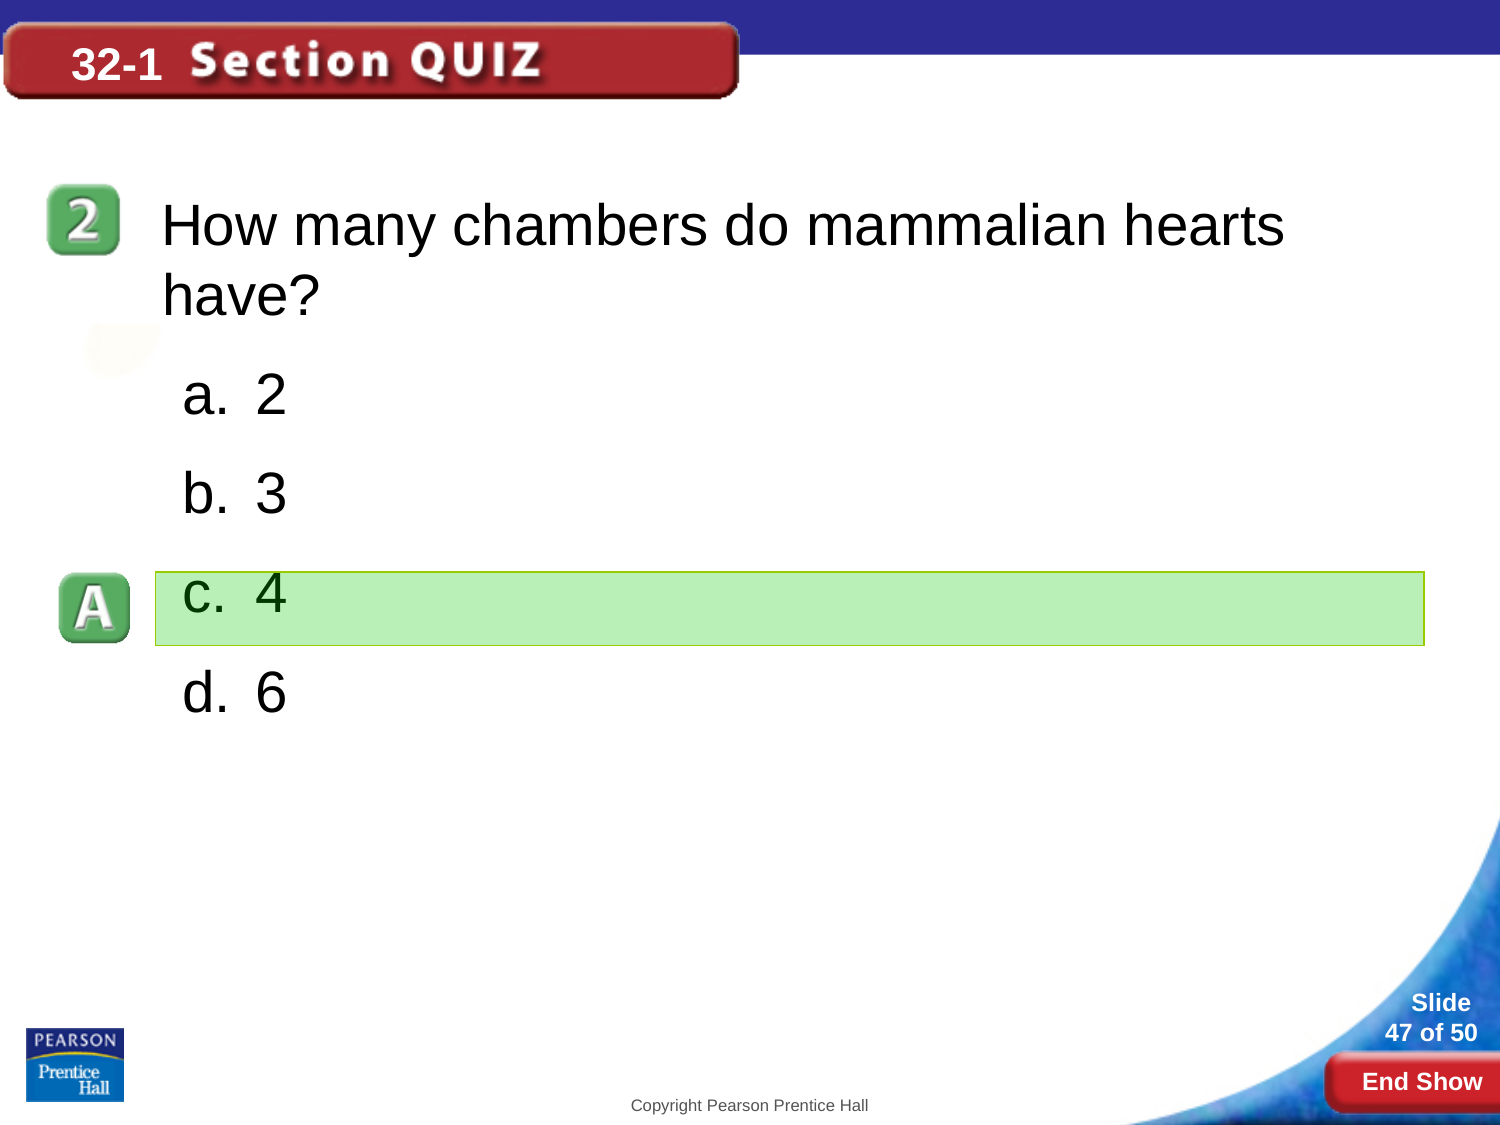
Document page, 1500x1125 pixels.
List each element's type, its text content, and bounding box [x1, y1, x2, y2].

picture [38, 178, 136, 264]
picture [0, 0, 1500, 1125]
text_box [155, 571, 1424, 646]
title 32-1 [2, 26, 179, 98]
list How many chambers do mammalian hearts have? 2 3 4 6 [44, 179, 1440, 888]
picture [49, 566, 146, 652]
footer Copyright Pearson Prentice Hall [512, 1087, 988, 1113]
